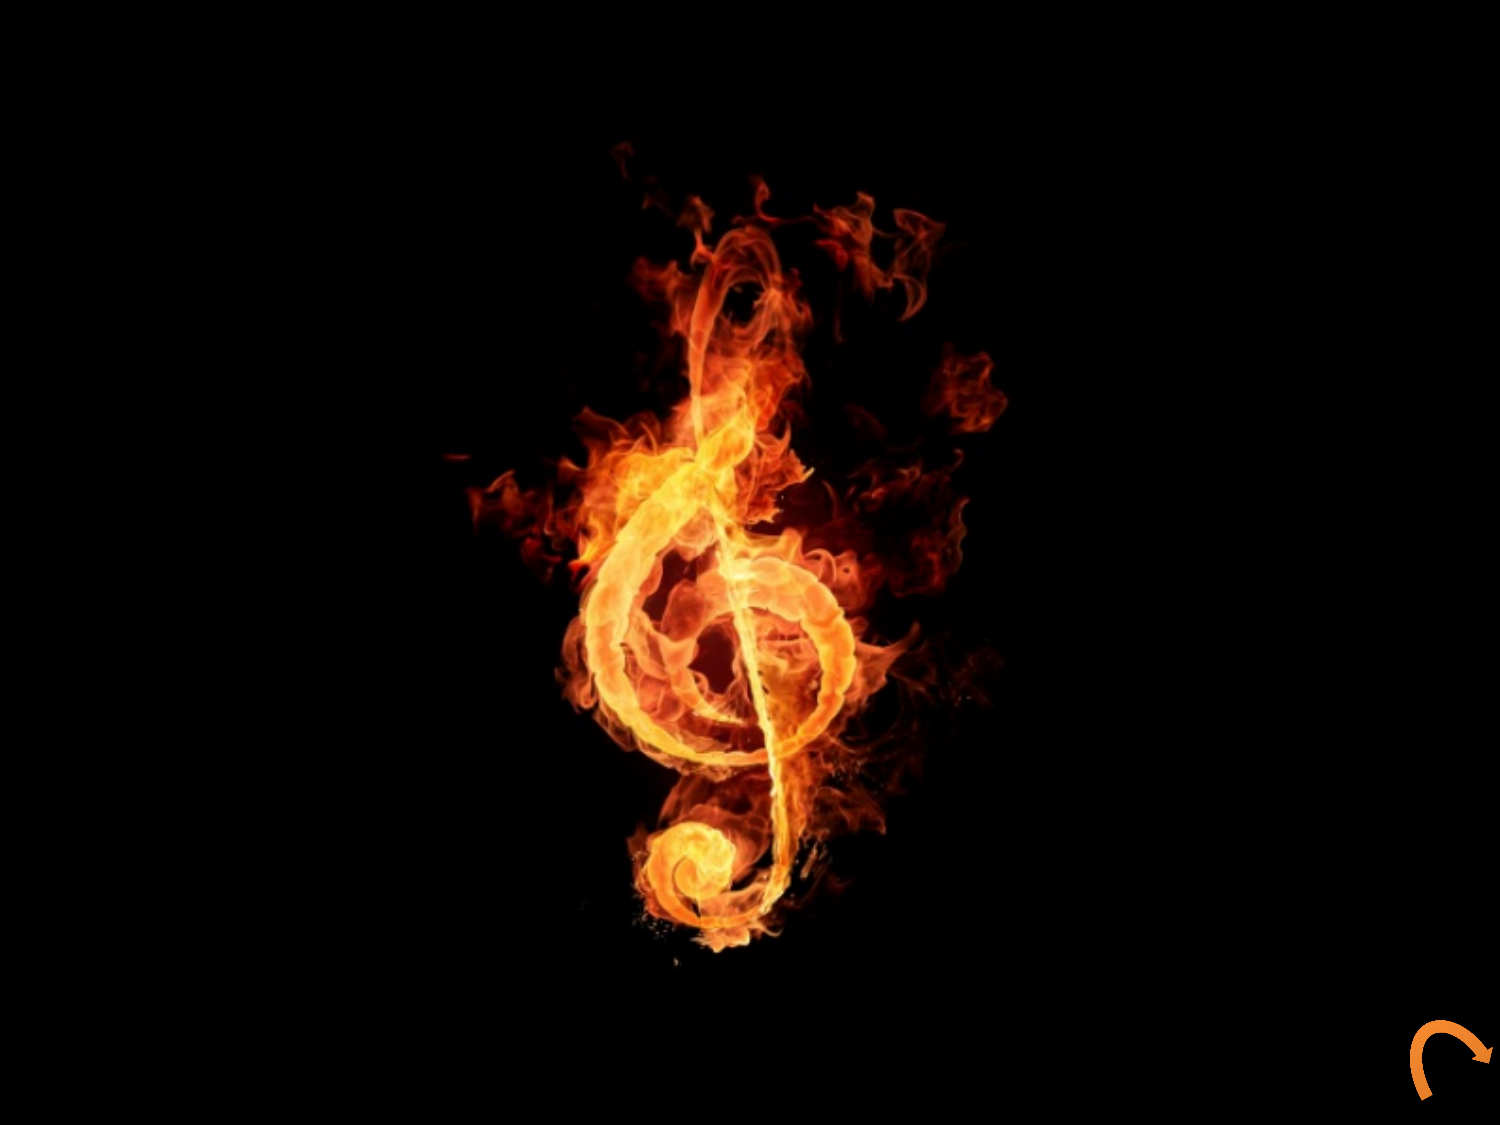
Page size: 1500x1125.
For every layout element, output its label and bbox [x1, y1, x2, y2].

text_box [1410, 1020, 1493, 1101]
picture [433, 128, 1029, 985]
